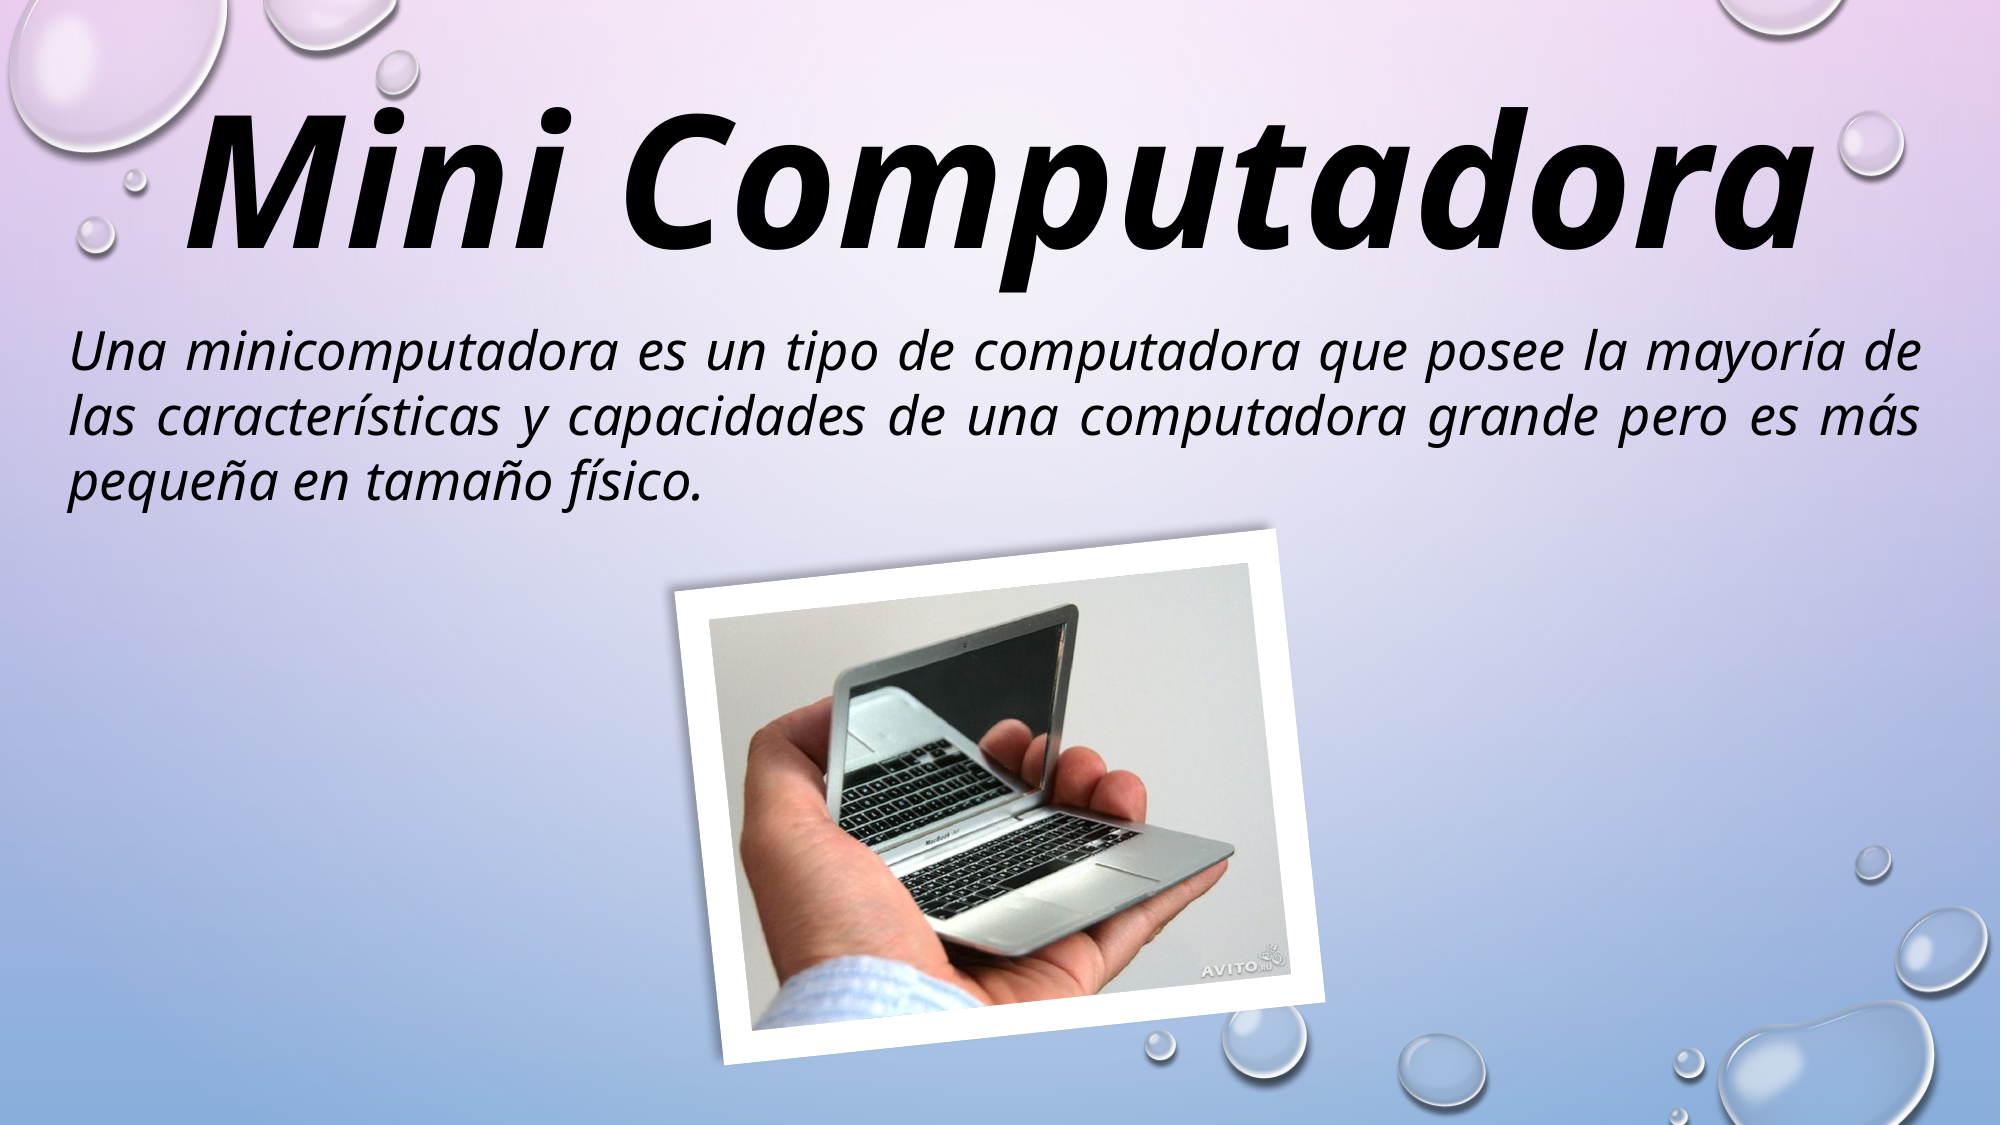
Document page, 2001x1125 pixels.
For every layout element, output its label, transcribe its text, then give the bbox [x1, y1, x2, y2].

picture [0, 0, 2000, 1125]
list Una minicomputadora es un tipo de computadora que posee la mayoría de las características y capacidades de una computadora grande pero es más pequeña en tamaño físico. [53, 309, 1940, 871]
title Mini Computadora [149, 80, 1851, 309]
